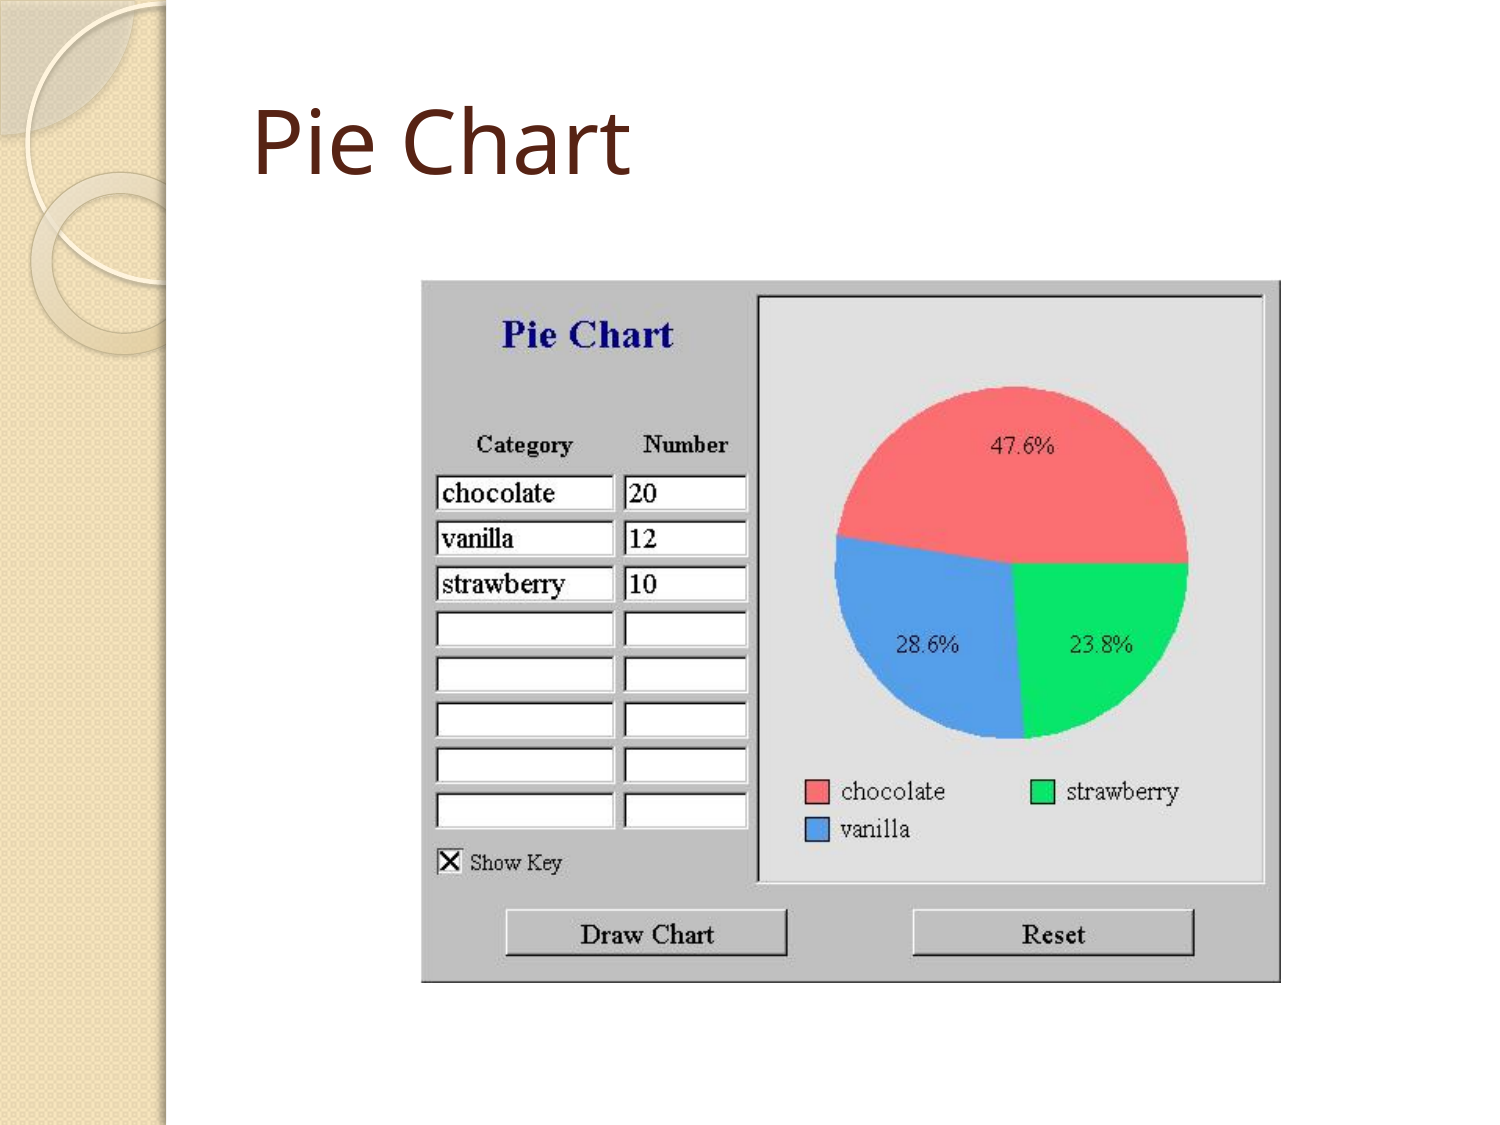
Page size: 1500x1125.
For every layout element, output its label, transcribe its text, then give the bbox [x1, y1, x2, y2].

title Pie Chart [235, 45, 1466, 233]
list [420, 279, 1281, 983]
